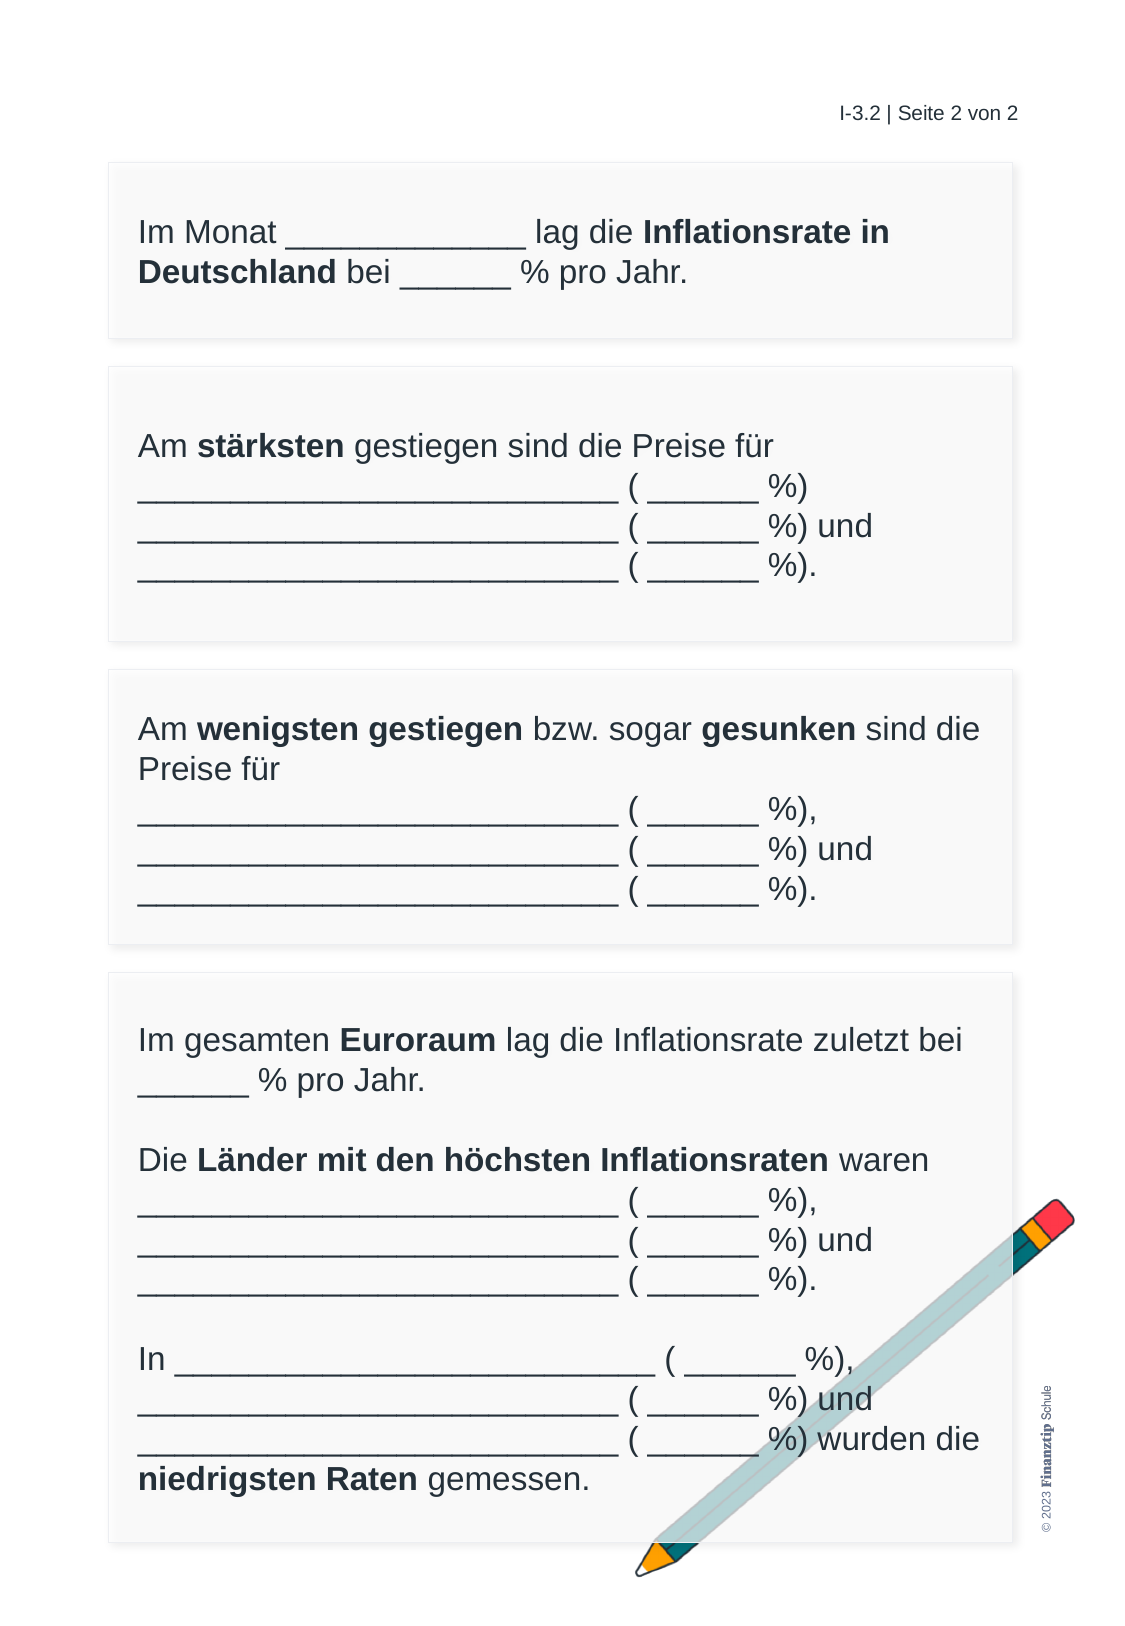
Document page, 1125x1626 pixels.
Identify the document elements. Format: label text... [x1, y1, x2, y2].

picture [625, 1543, 730, 1577]
text_box Im Monat _____________ lag die Inflationsrate in Deutschland bei ______ % pro Jahr. [107, 161, 1014, 339]
text_box Am stärksten gestiegen sind die Preise für __________________________ ( ______ %) __________________________ ( ______ %) und __________________________ ( ______ %). [107, 365, 1014, 643]
text_box Im gesamten Euroraum lag die Inflationsrate zuletzt bei ______ % pro Jahr. Die Länder mit den höchsten Inflationsraten waren __________________________ ( ______ %), __________________________ ( ______ %) und __________________________ ( ______ %). In __________________________ ( ______ %), __________________________ ( ______ %) und __________________________ ( ______ %) wurden die niedrigsten Raten gemessen. [107, 972, 1014, 1543]
text_box Am wenigsten gestiegen bzw. sogar gesunken sind die Preise für __________________________ ( ______ %), __________________________ ( ______ %) und __________________________ ( ______ %). [107, 668, 1014, 946]
picture [1014, 1195, 1125, 1487]
